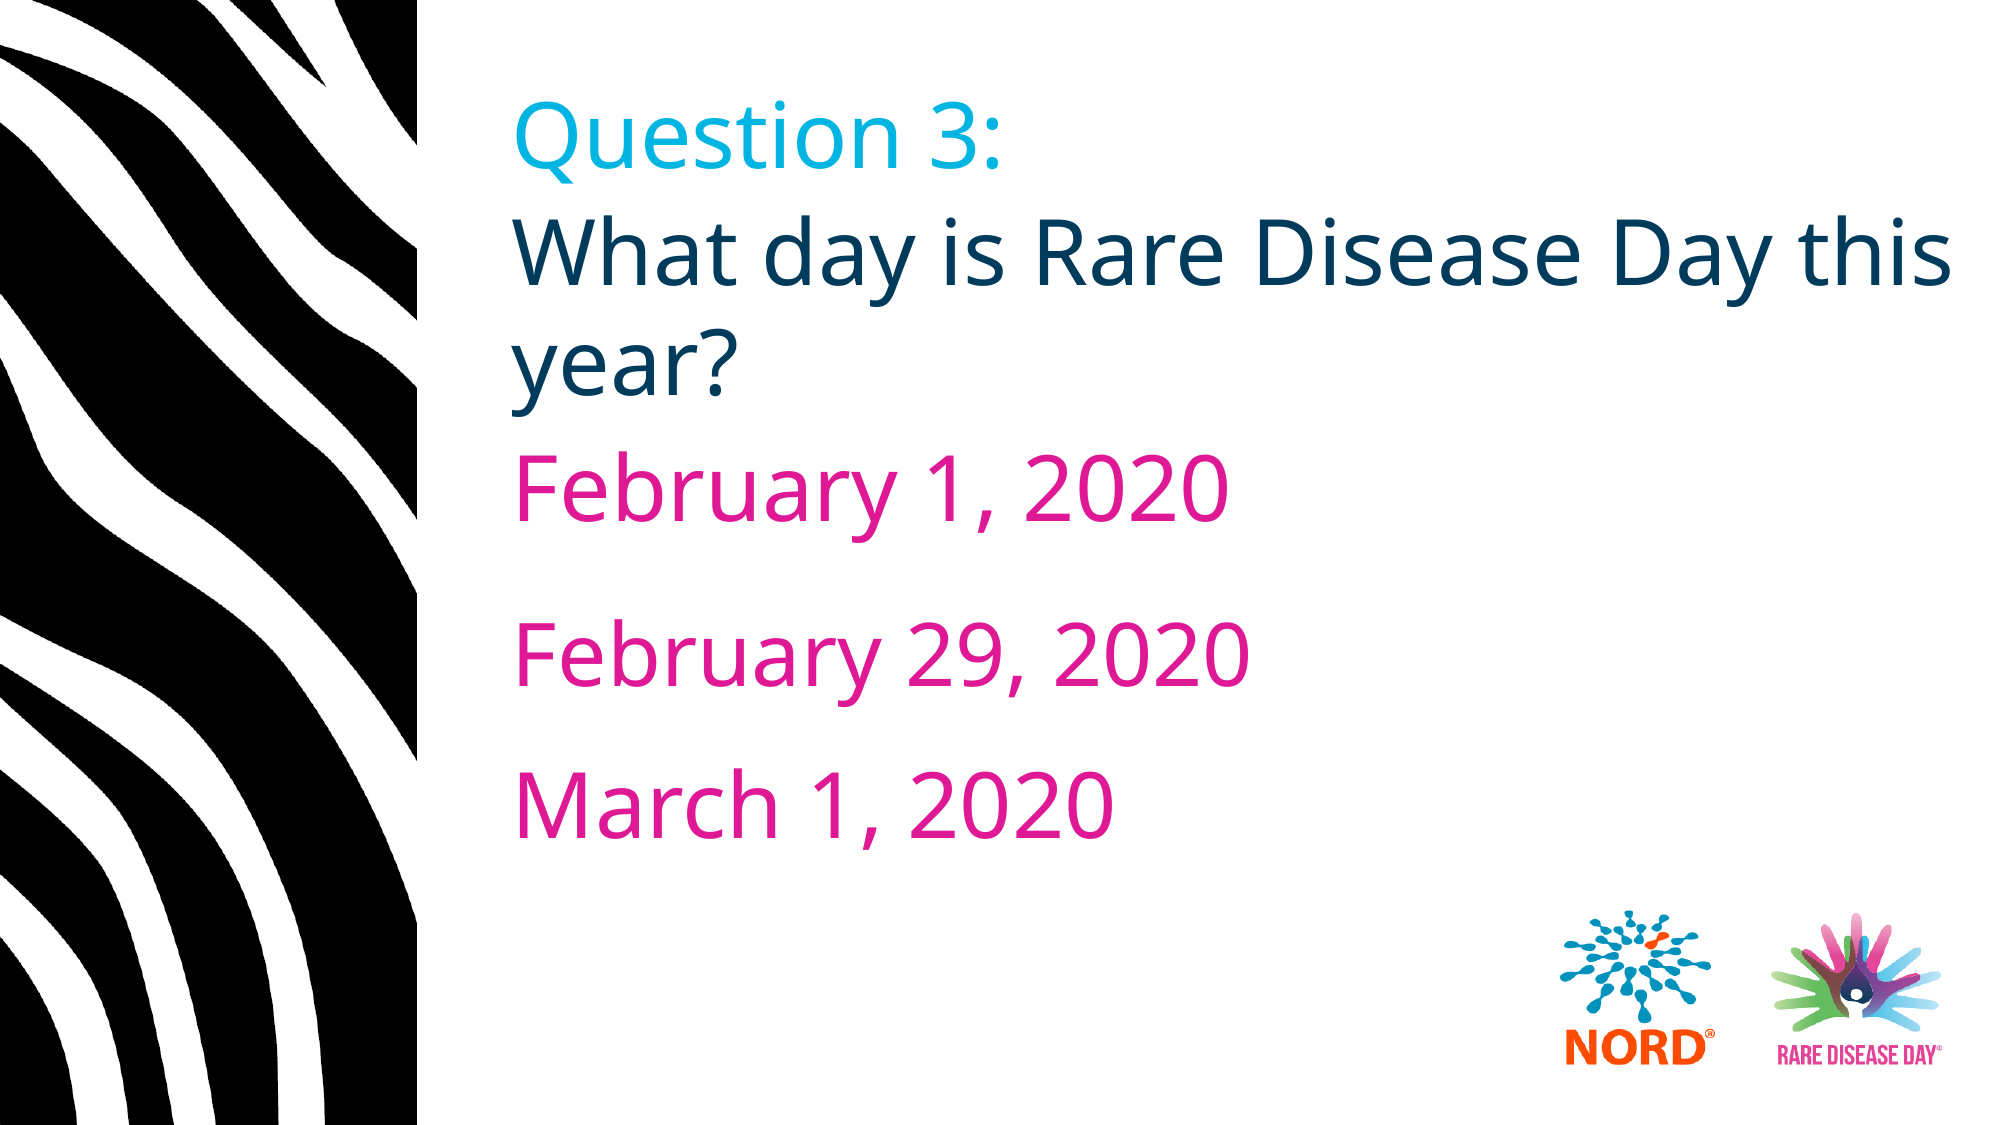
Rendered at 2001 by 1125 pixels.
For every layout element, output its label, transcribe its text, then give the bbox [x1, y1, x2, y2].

title Question 3: [496, 78, 1863, 186]
text_box February 29, 2020 [496, 603, 1400, 714]
text_box March 1, 2020 [496, 751, 1288, 880]
list February 1, 2020 [496, 434, 1266, 557]
text_box What day is Rare Disease Day this year? [496, 186, 2000, 422]
picture [0, 0, 2001, 1125]
